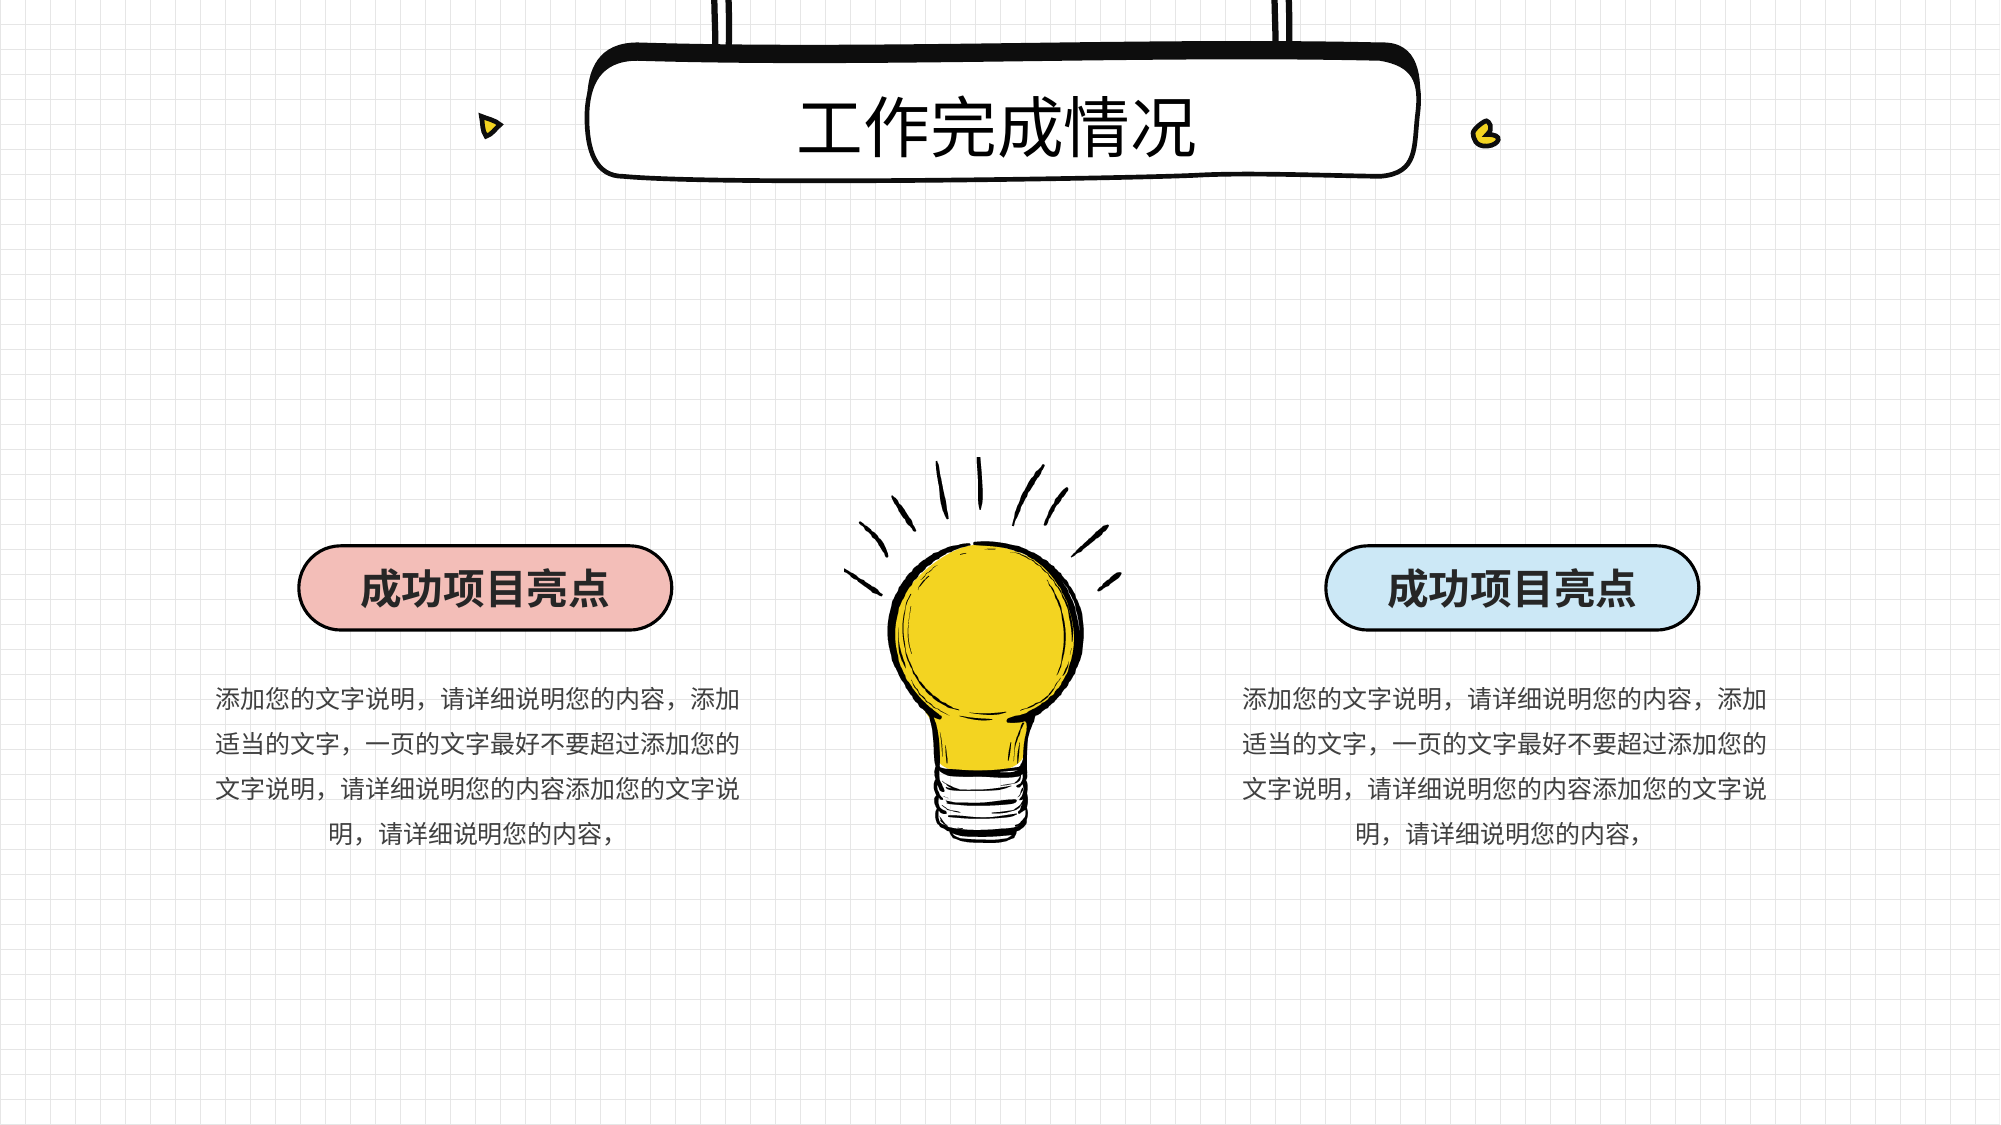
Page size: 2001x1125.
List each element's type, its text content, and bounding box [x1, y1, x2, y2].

picture [844, 457, 1123, 879]
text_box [1225, 545, 1786, 859]
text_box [198, 545, 759, 854]
text_box 工作完成情况 [717, 78, 1277, 174]
